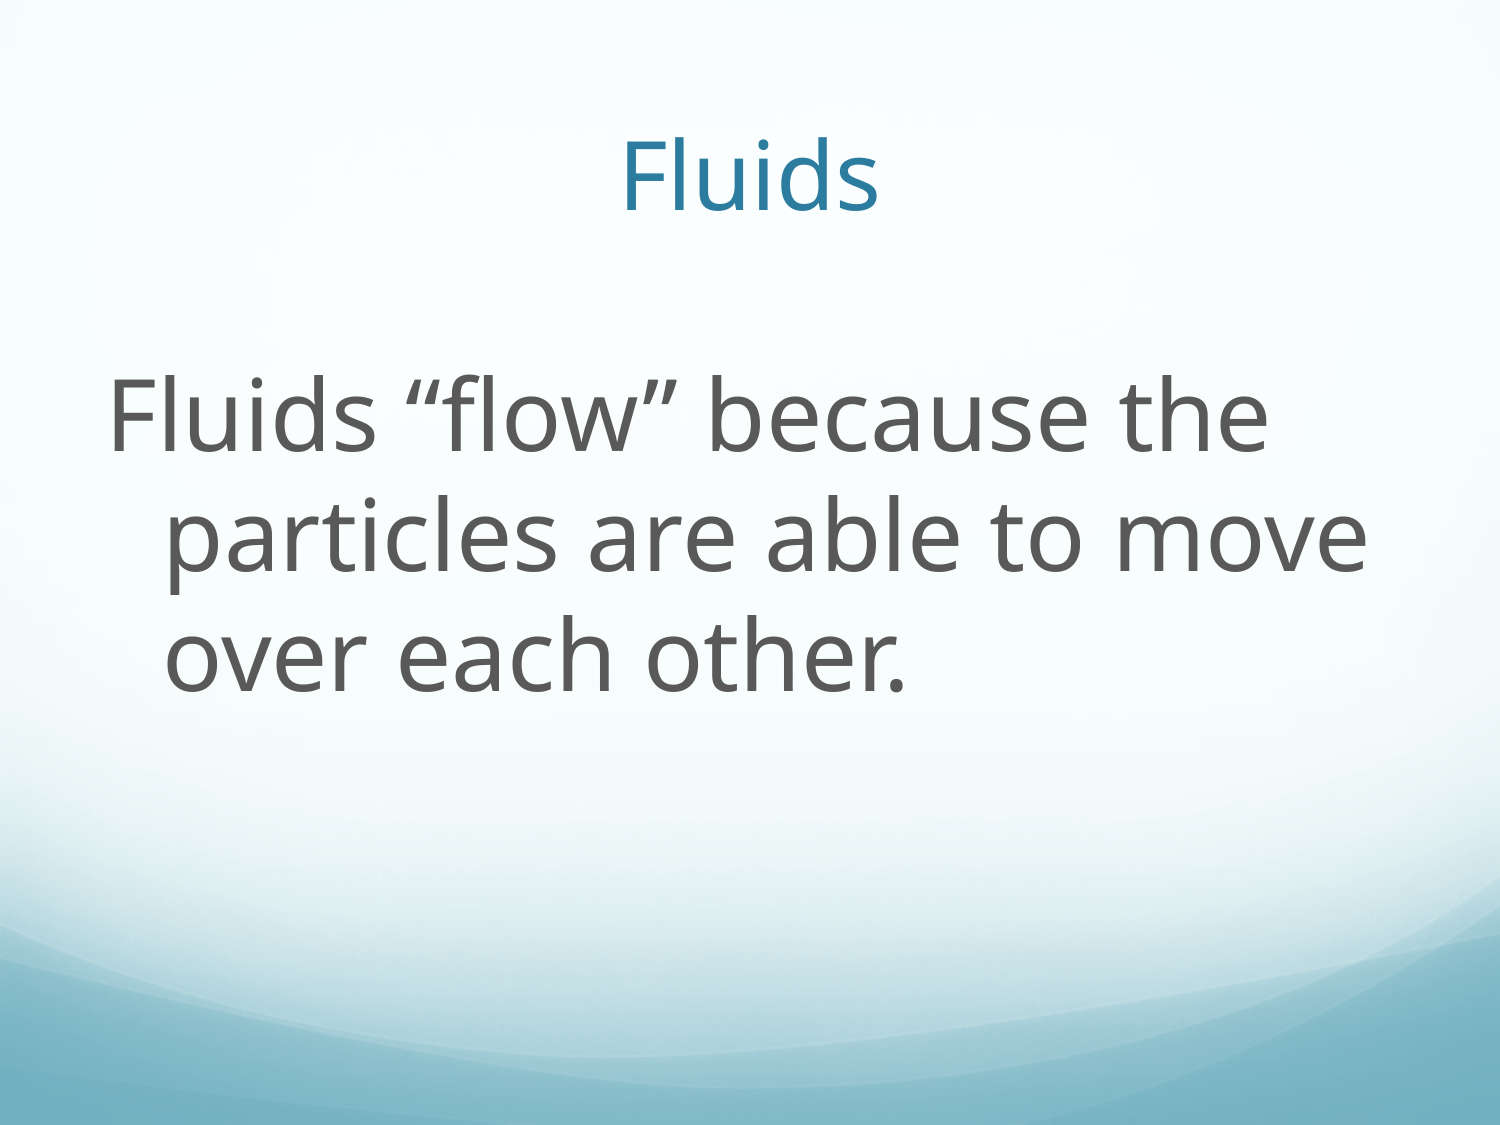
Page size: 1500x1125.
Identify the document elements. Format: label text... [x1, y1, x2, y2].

title Fluids [90, 17, 1410, 237]
list Fluids “flow” because the particles are able to move over each other. [90, 262, 1410, 975]
